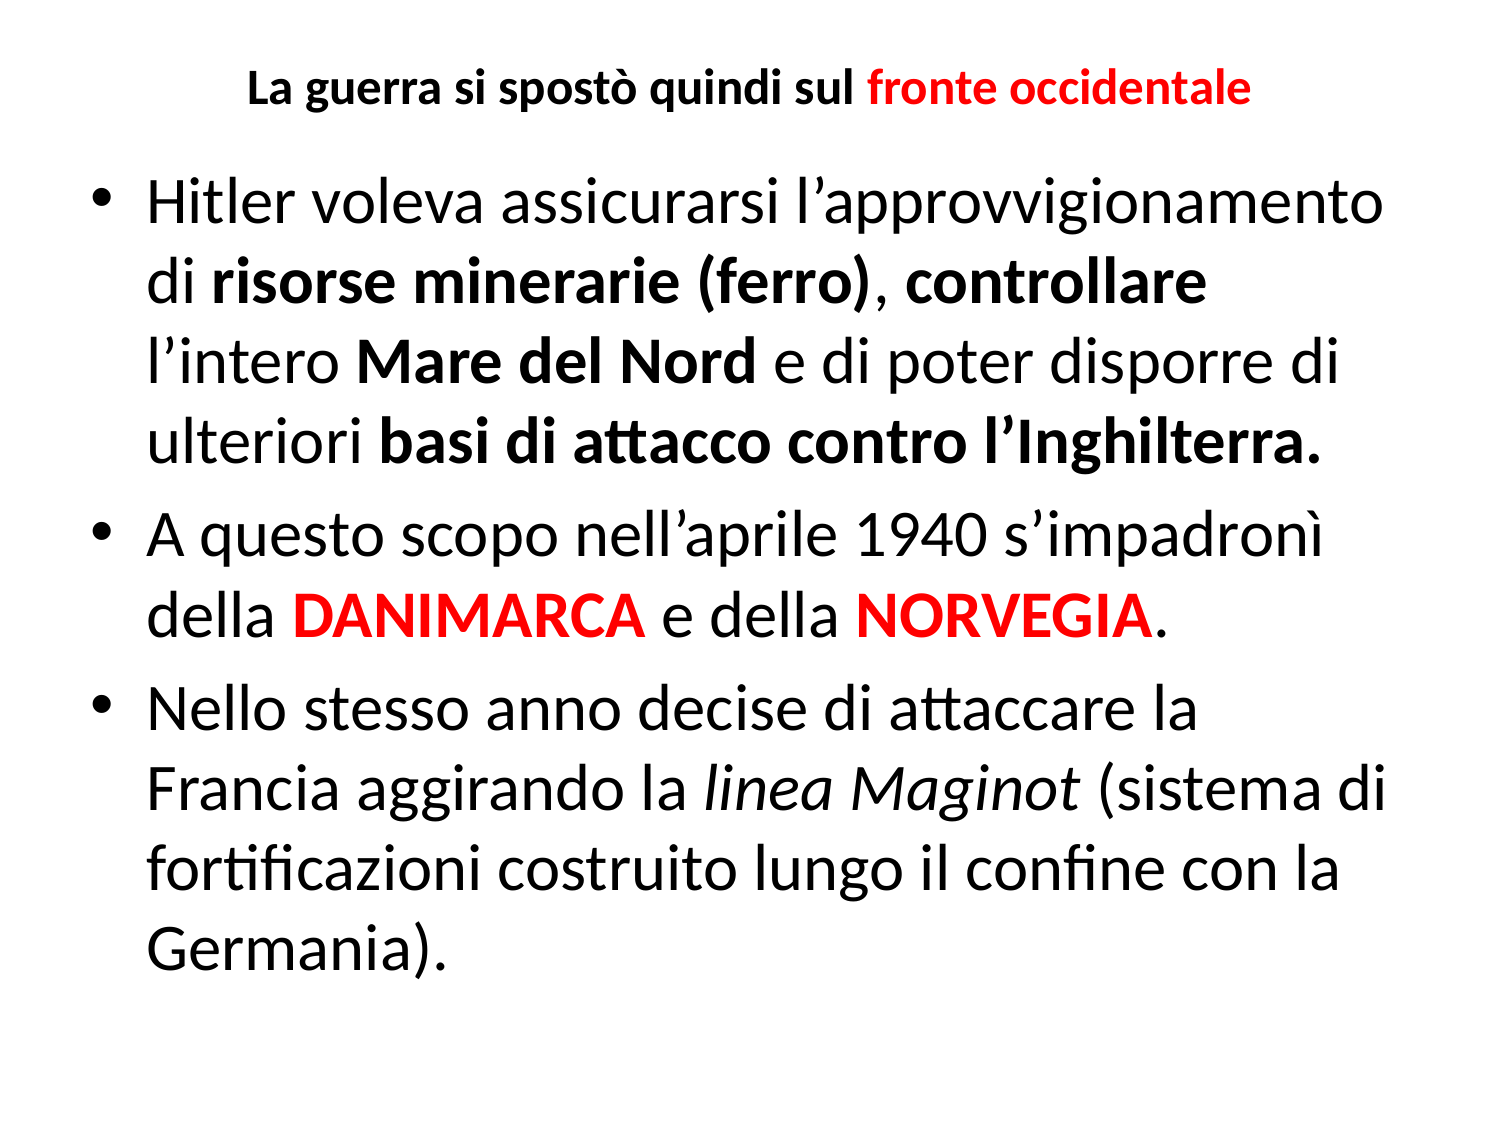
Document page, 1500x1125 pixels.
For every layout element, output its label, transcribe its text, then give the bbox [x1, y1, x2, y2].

title La guerra si spostò quindi sul fronte occidentale [75, 45, 1425, 149]
list Hitler voleva assicurarsi l’approvvigionamento di risorse minerarie (ferro), controllare l’intero Mare del Nord e di poter disporre di ulteriori basi di attacco contro l’Inghilterra. A questo scopo nell’aprile 1940 s’impadronì della DANIMARCA e della NORVEGIA. Nello stesso anno decise di attaccare la Francia aggirando la linea Maginot (sistema di fortificazioni costruito lungo il confine con la Germania). [75, 149, 1425, 1005]
